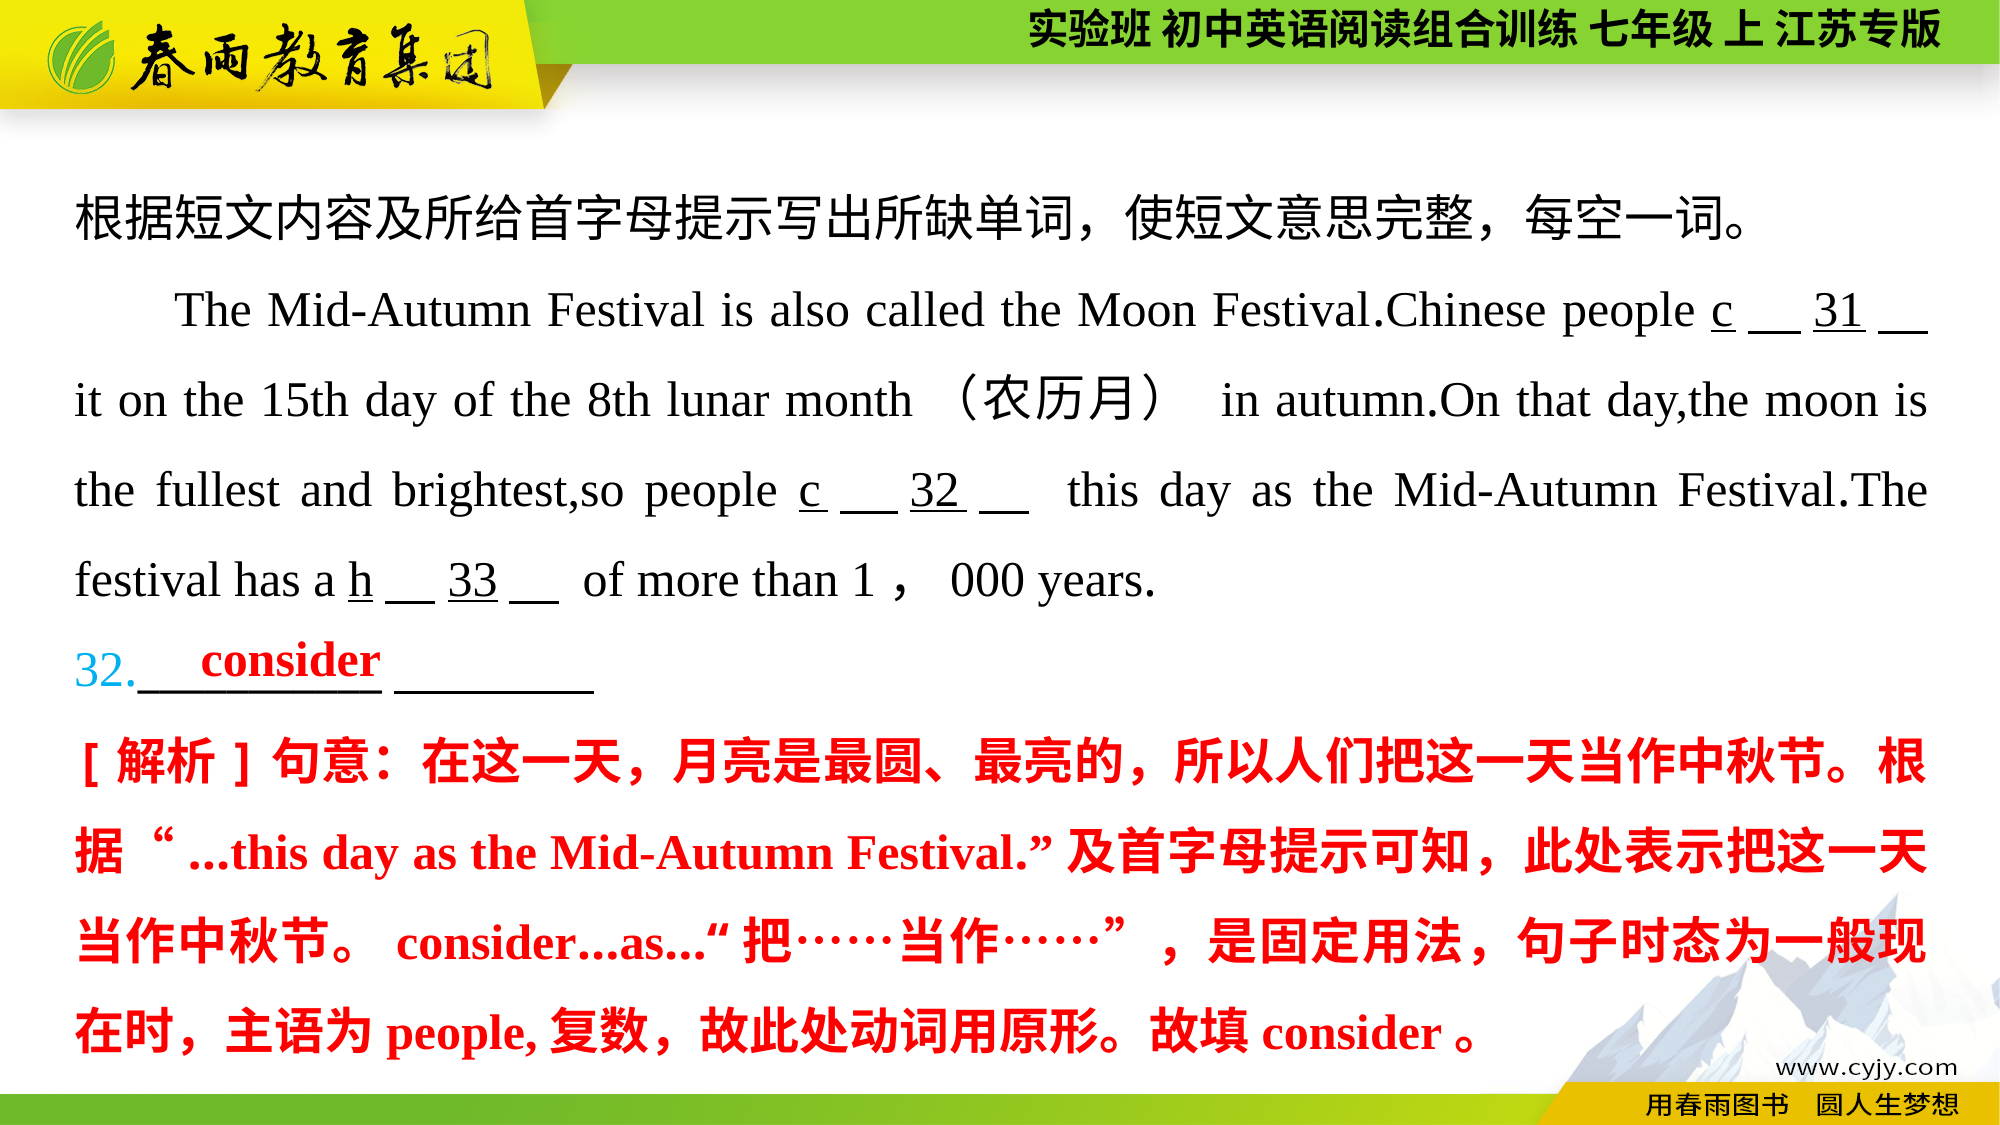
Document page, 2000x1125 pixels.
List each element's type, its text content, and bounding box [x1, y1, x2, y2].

picture [0, 0, 2000, 1125]
list 根据短文内容及所给首字母提示写出所缺单词，使短文意思完整，每空一词。 The Mid-Autumn Festival is also called the Moon Festival.Chinese people c 31 it on the 15th day of the 8th lunar month（农历月） in autumn.On that day,the moon is the fullest and brightest,so people c 32 this day as the Mid-Autumn Festival.The festival has a h 33 of more than 1，000 years. 32.___________ [59, 149, 1944, 692]
text_box [解析]句意：在这一天，月亮是最圆、最亮的，所以人们把这一天当作中秋节。根据“...this day as the Mid-Autumn Festival.”及首字母提示可知，此处表示把这一天当作中秋节。consider...as...“把……当作……”，是固定用法，句子时态为一般现在时，主语为people,复数，故此处动词用原形。故填consider。 [59, 692, 1944, 1068]
text_box consider [185, 618, 397, 692]
